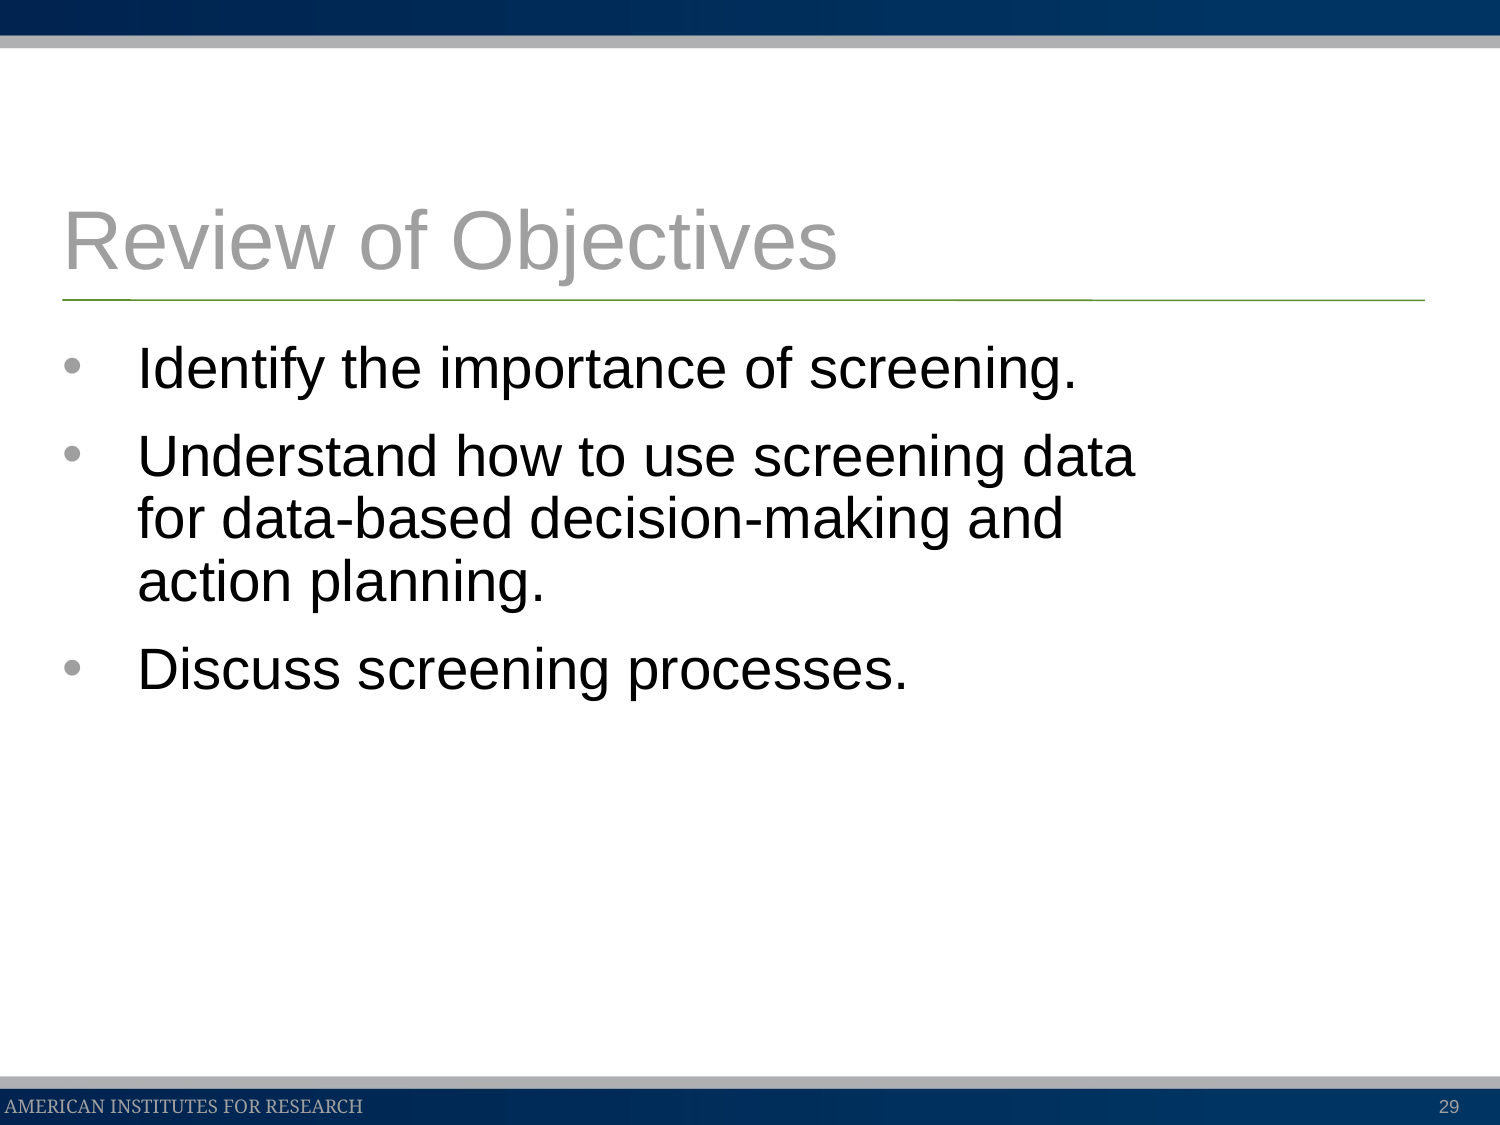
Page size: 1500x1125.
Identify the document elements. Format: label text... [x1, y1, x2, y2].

picture [0, 0, 1500, 1125]
slide_number 29 [1438, 1095, 1462, 1118]
list Identify the importance of screening. Understand how to use screening data for data-based decision-making and action planning. Discuss screening processes. [62, 337, 1426, 938]
title Review of Objectives [62, 196, 1426, 288]
